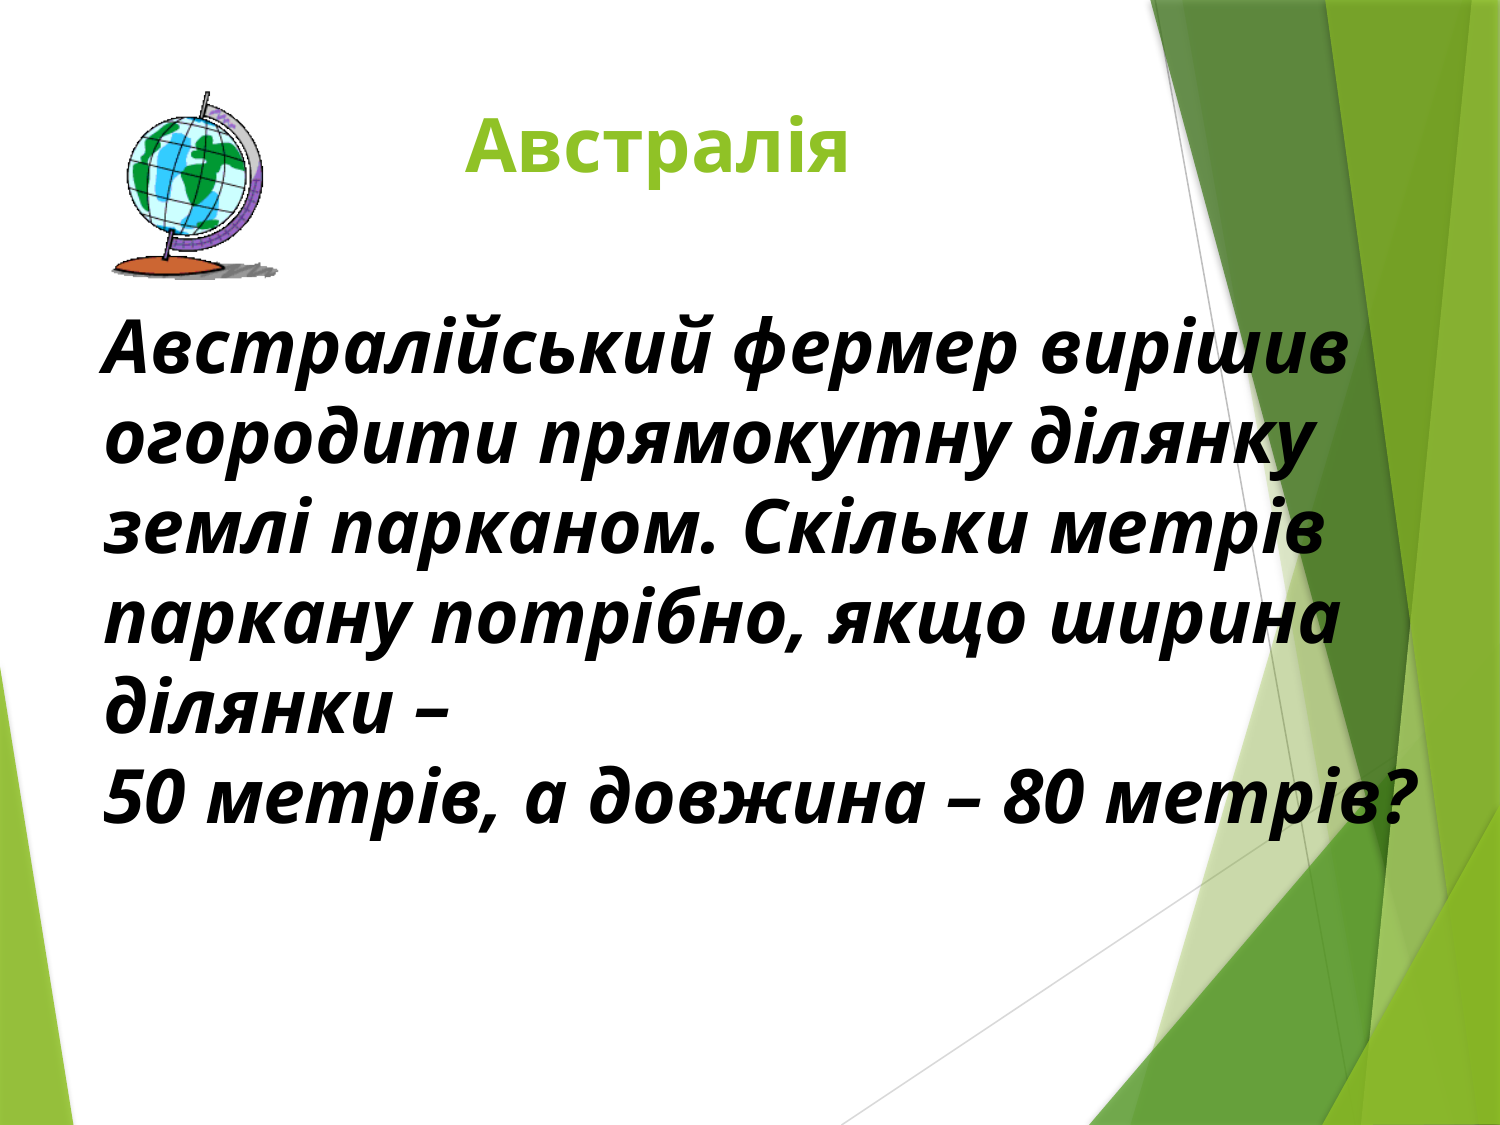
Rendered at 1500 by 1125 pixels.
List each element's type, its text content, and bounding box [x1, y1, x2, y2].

text_box Австралійський фермер вирішив огородити прямокутну ділянку землі парканом. Скільки метрів паркану потрібно, якщо ширина ділянки – 50 метрів, а довжина – 80 метрів? [88, 290, 1447, 1125]
picture [99, 89, 290, 280]
title Австралія [450, 90, 1427, 278]
